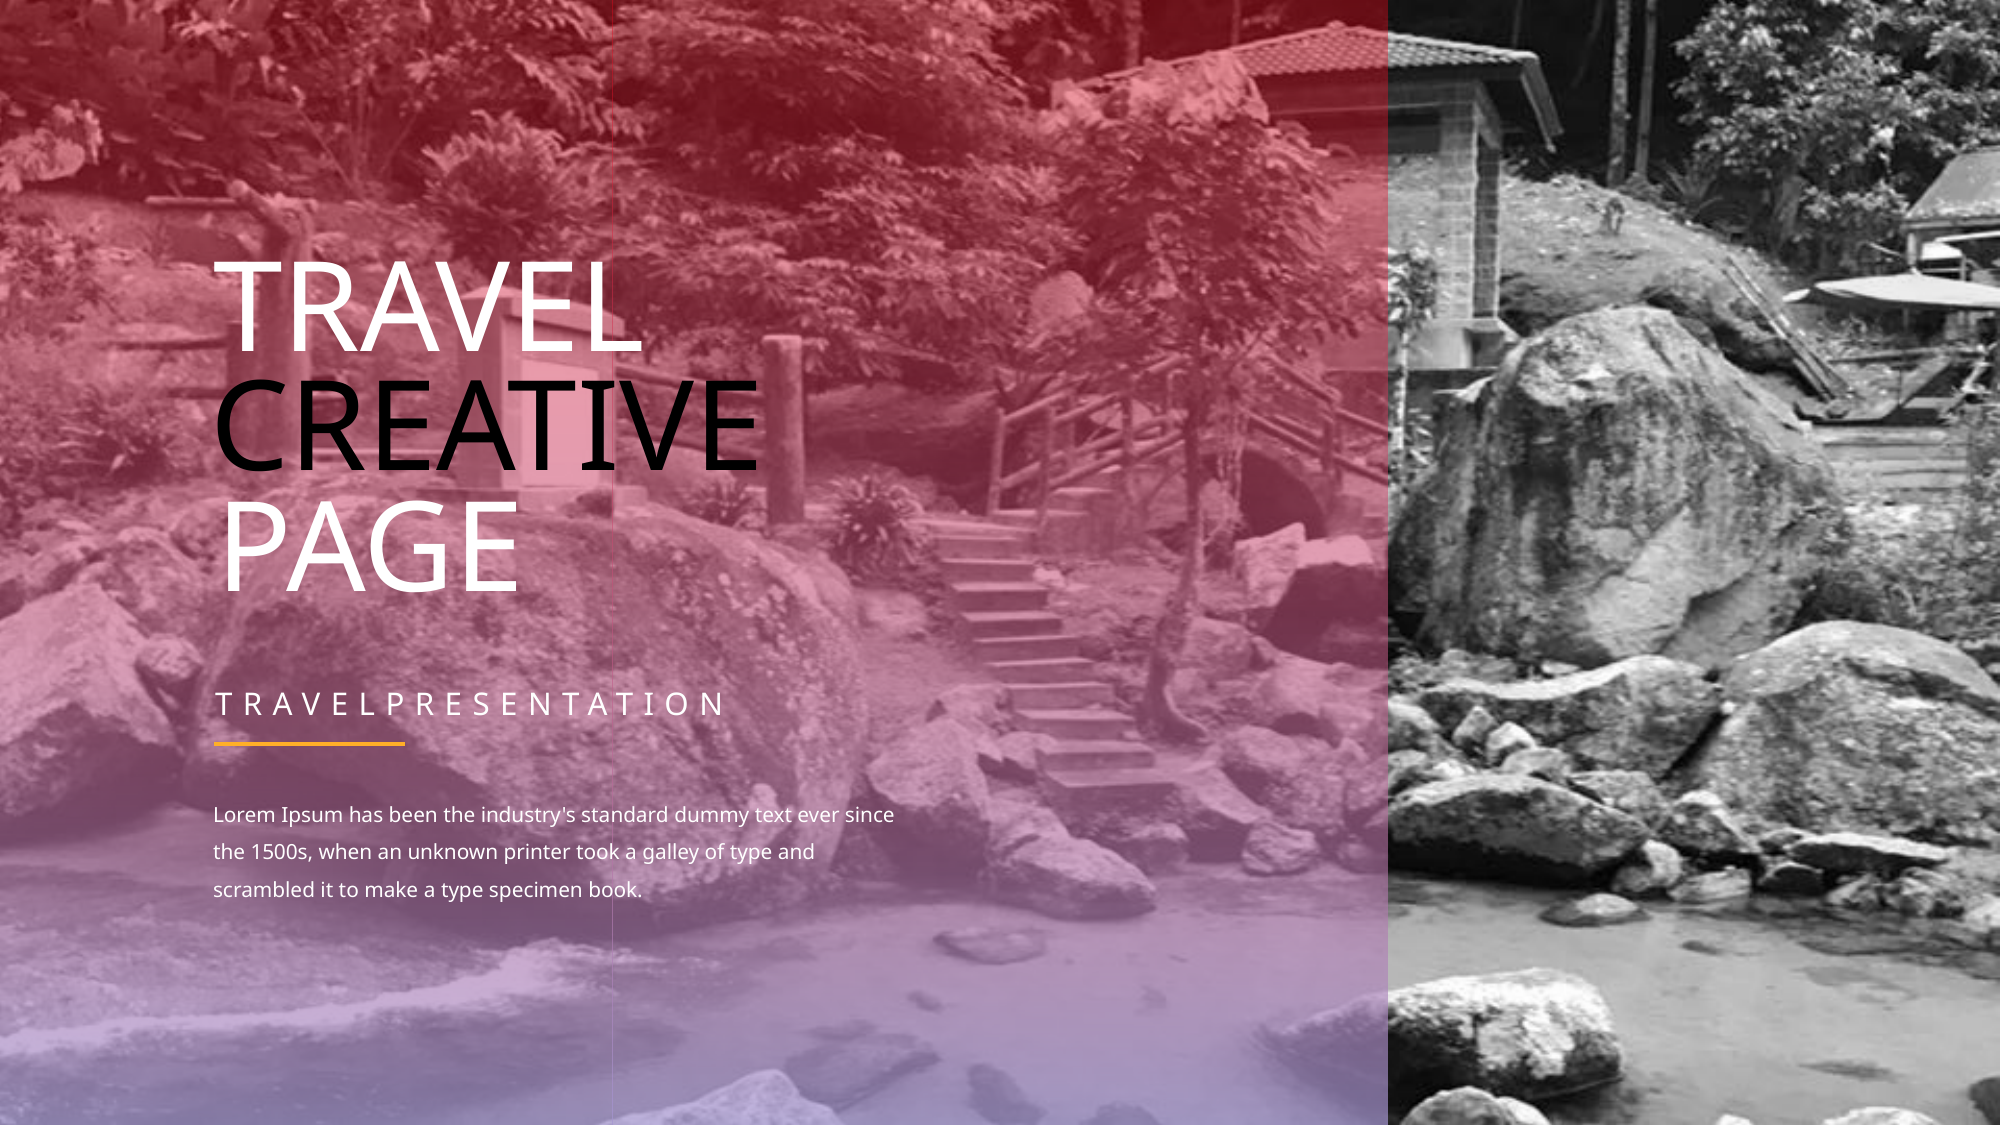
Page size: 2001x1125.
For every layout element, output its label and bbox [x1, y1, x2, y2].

text_box [195, 219, 971, 906]
picture [0, 0, 2000, 1125]
